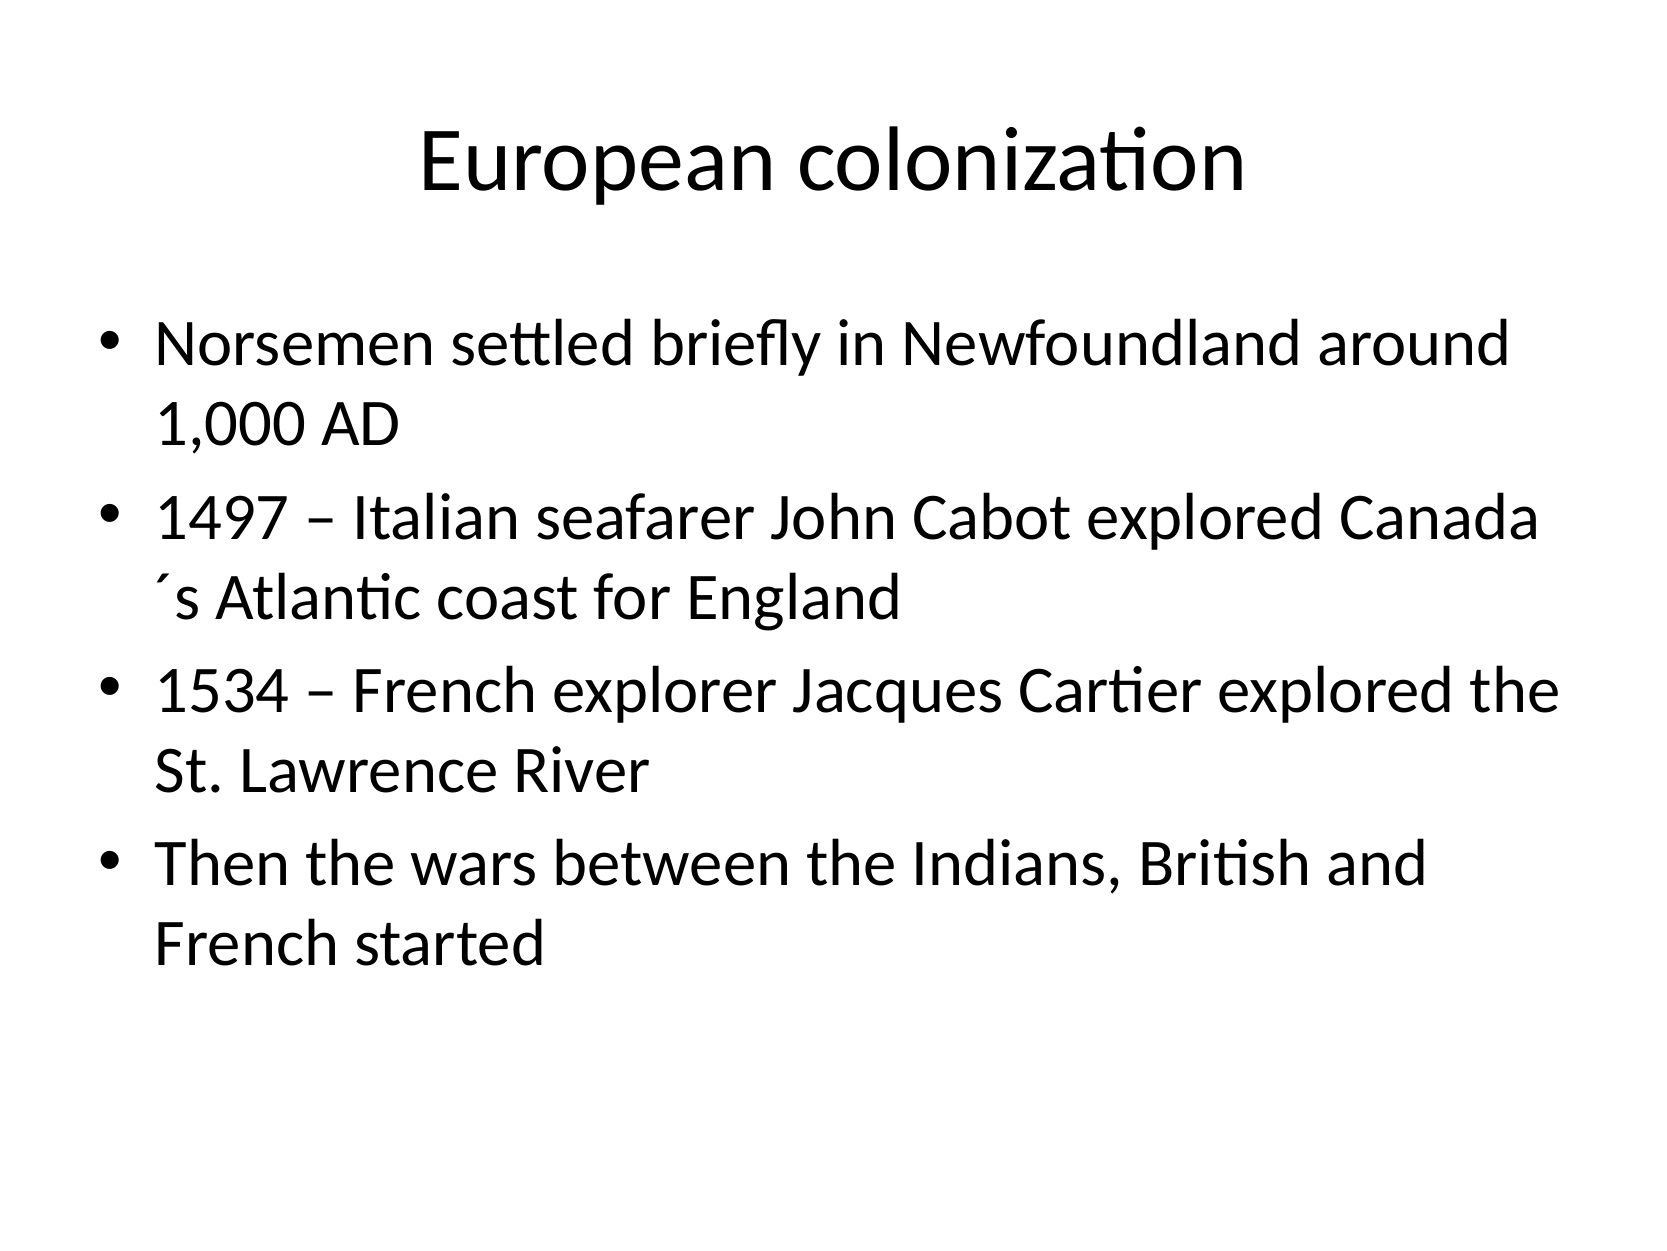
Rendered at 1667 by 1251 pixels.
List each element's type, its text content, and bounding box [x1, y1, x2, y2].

list Norsemen settled briefly in Newfoundland around 1,000 AD 1497 – Italian seafarer John Cabot explored Canada´s Atlantic coast for England 1534 – French explorer Jacques Cartier explored the St. Lawrence River Then the wars between the Indians, British and French started [83, 291, 1584, 1117]
title European colonization [83, 49, 1584, 259]
